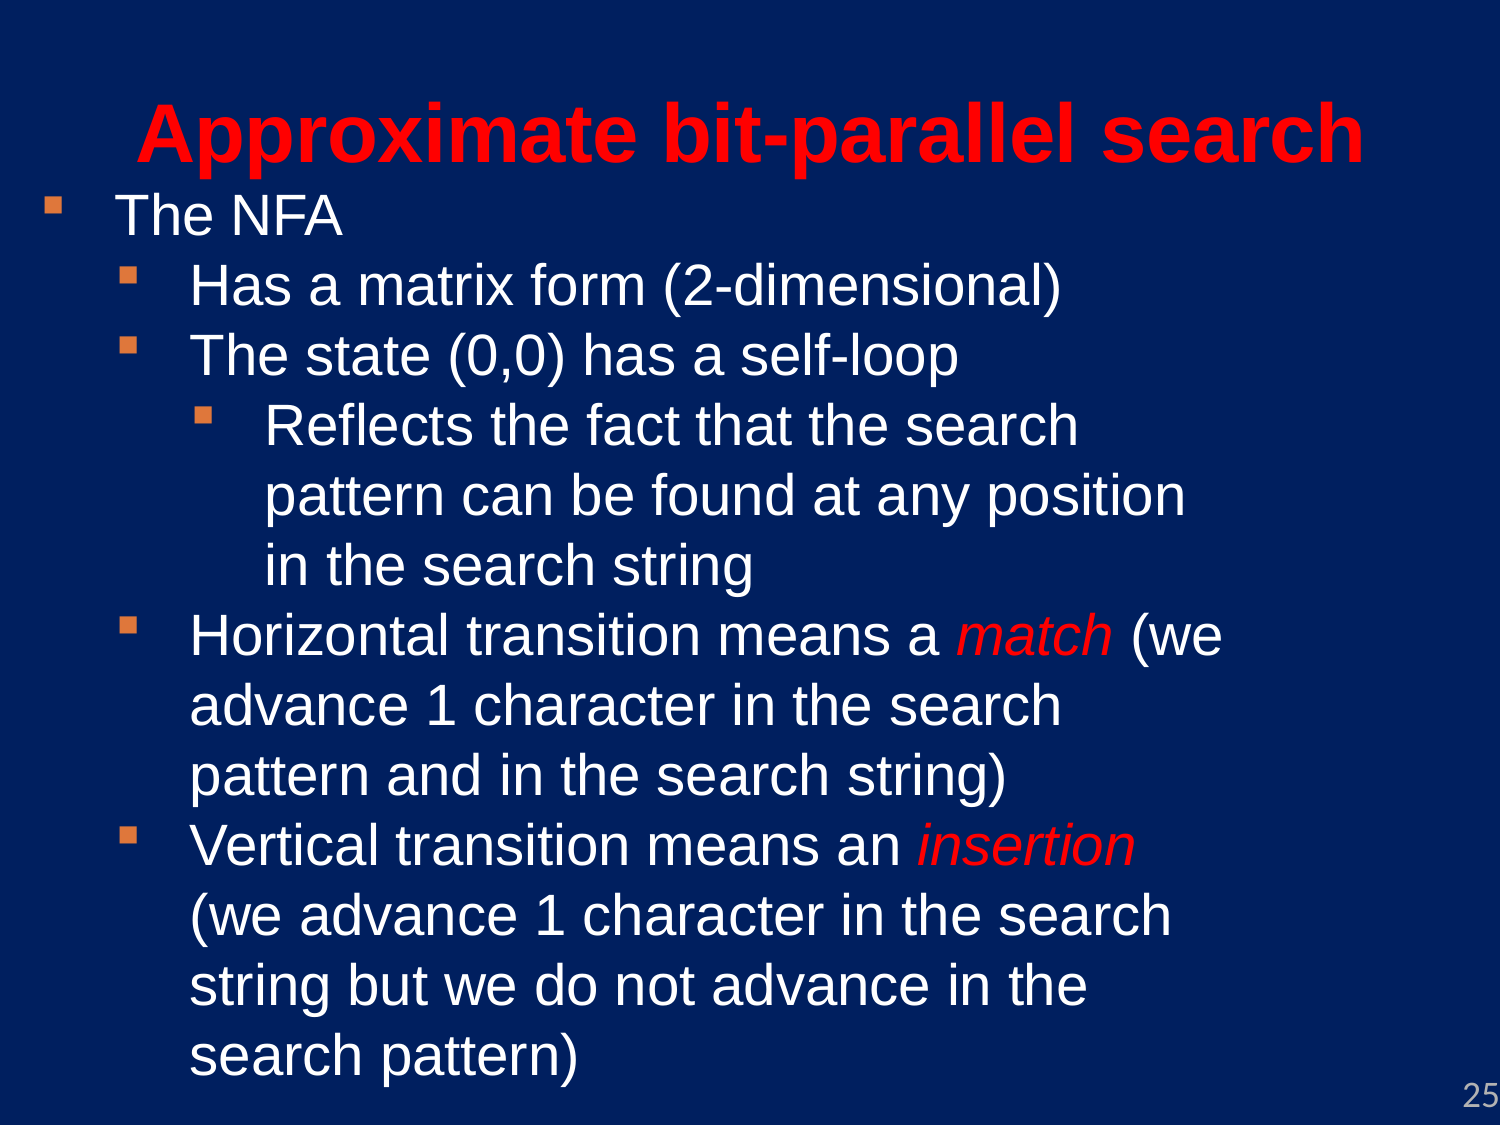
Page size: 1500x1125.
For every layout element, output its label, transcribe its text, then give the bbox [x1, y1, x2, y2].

text_box The NFA Has a matrix form (2-dimensional) The state (0,0) has a self-loop Reflects the fact that the search pattern can be found at any position in the search string Horizontal transition means a match (we advance 1 character in the search pattern and in the search string) Vertical transition means an insertion (we advance 1 character in the search string but we do not advance in the search pattern) [37, 177, 1226, 1088]
slide_number 25 [1437, 1069, 1500, 1125]
title Approximate bit-parallel search [44, 53, 1456, 267]
